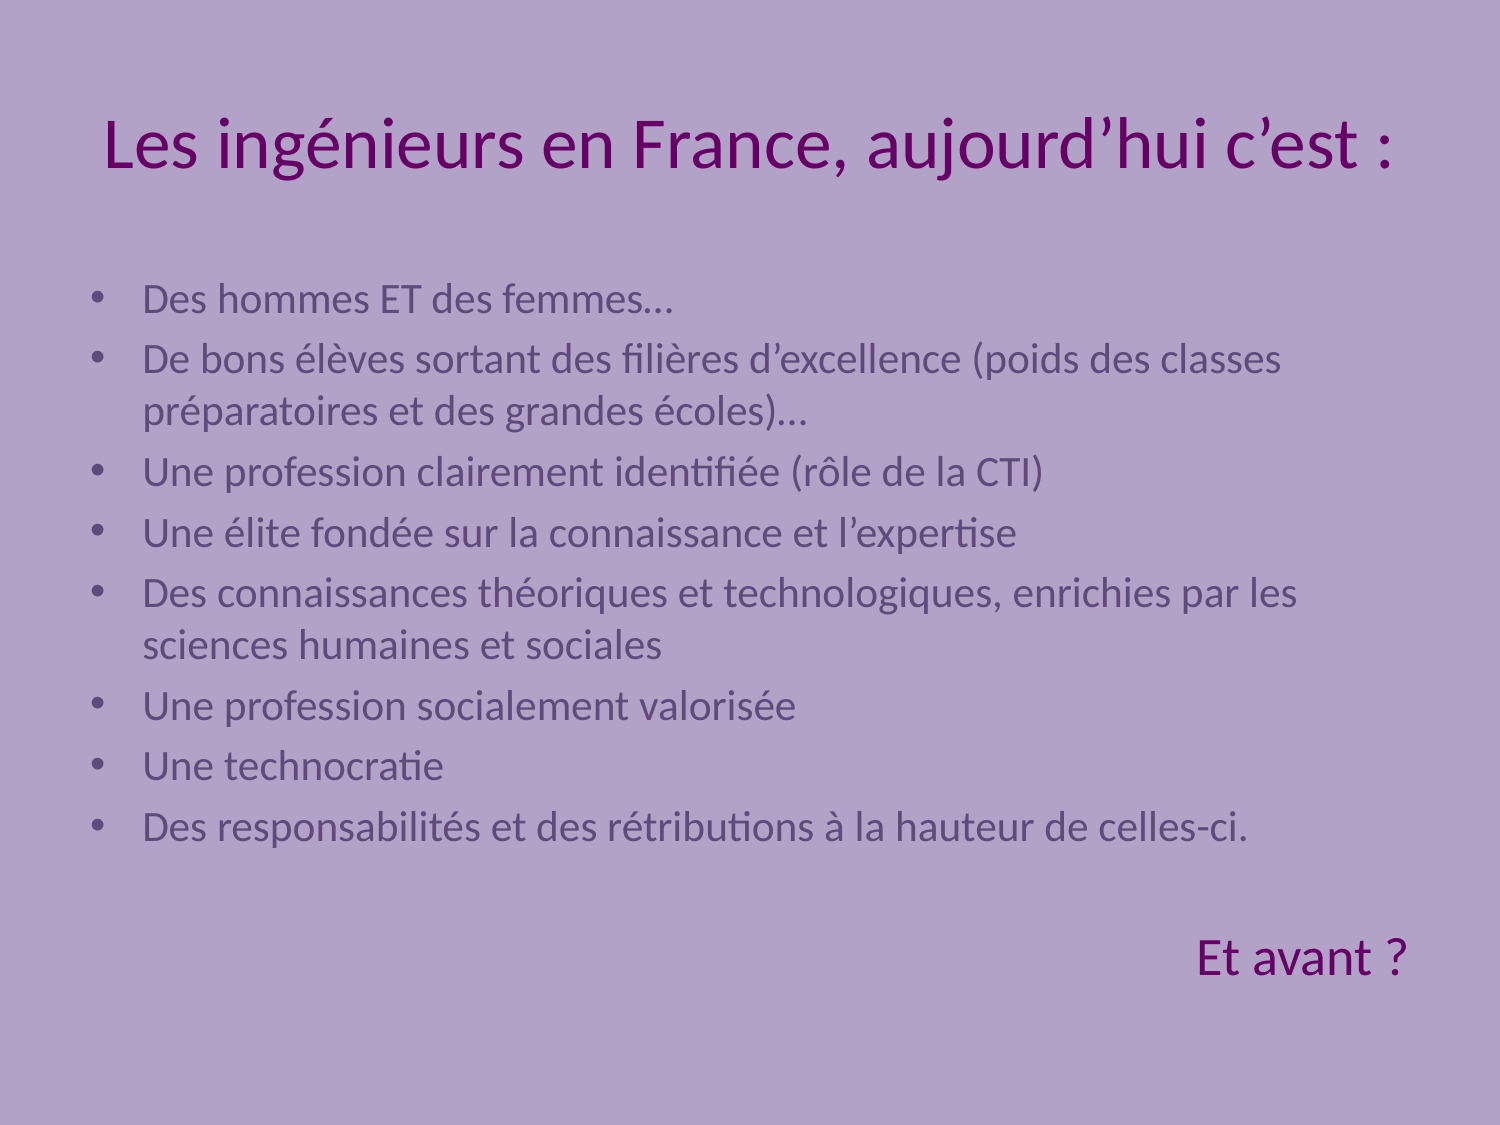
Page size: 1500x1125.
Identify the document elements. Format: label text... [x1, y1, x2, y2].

title Les ingénieurs en France, aujourd’hui c’est : [75, 45, 1425, 233]
list Des hommes ET des femmes… De bons élèves sortant des filières d’excellence (poids des classes préparatoires et des grandes écoles)… Une profession clairement identifiée (rôle de la CTI) Une élite fondée sur la connaissance et l’expertise Des connaissances théoriques et technologiques, enrichies par les sciences humaines et sociales Une profession socialement valorisée Une technocratie Des responsabilités et des rétributions à la hauteur de celles-ci. Et avant ? [75, 262, 1425, 1005]
